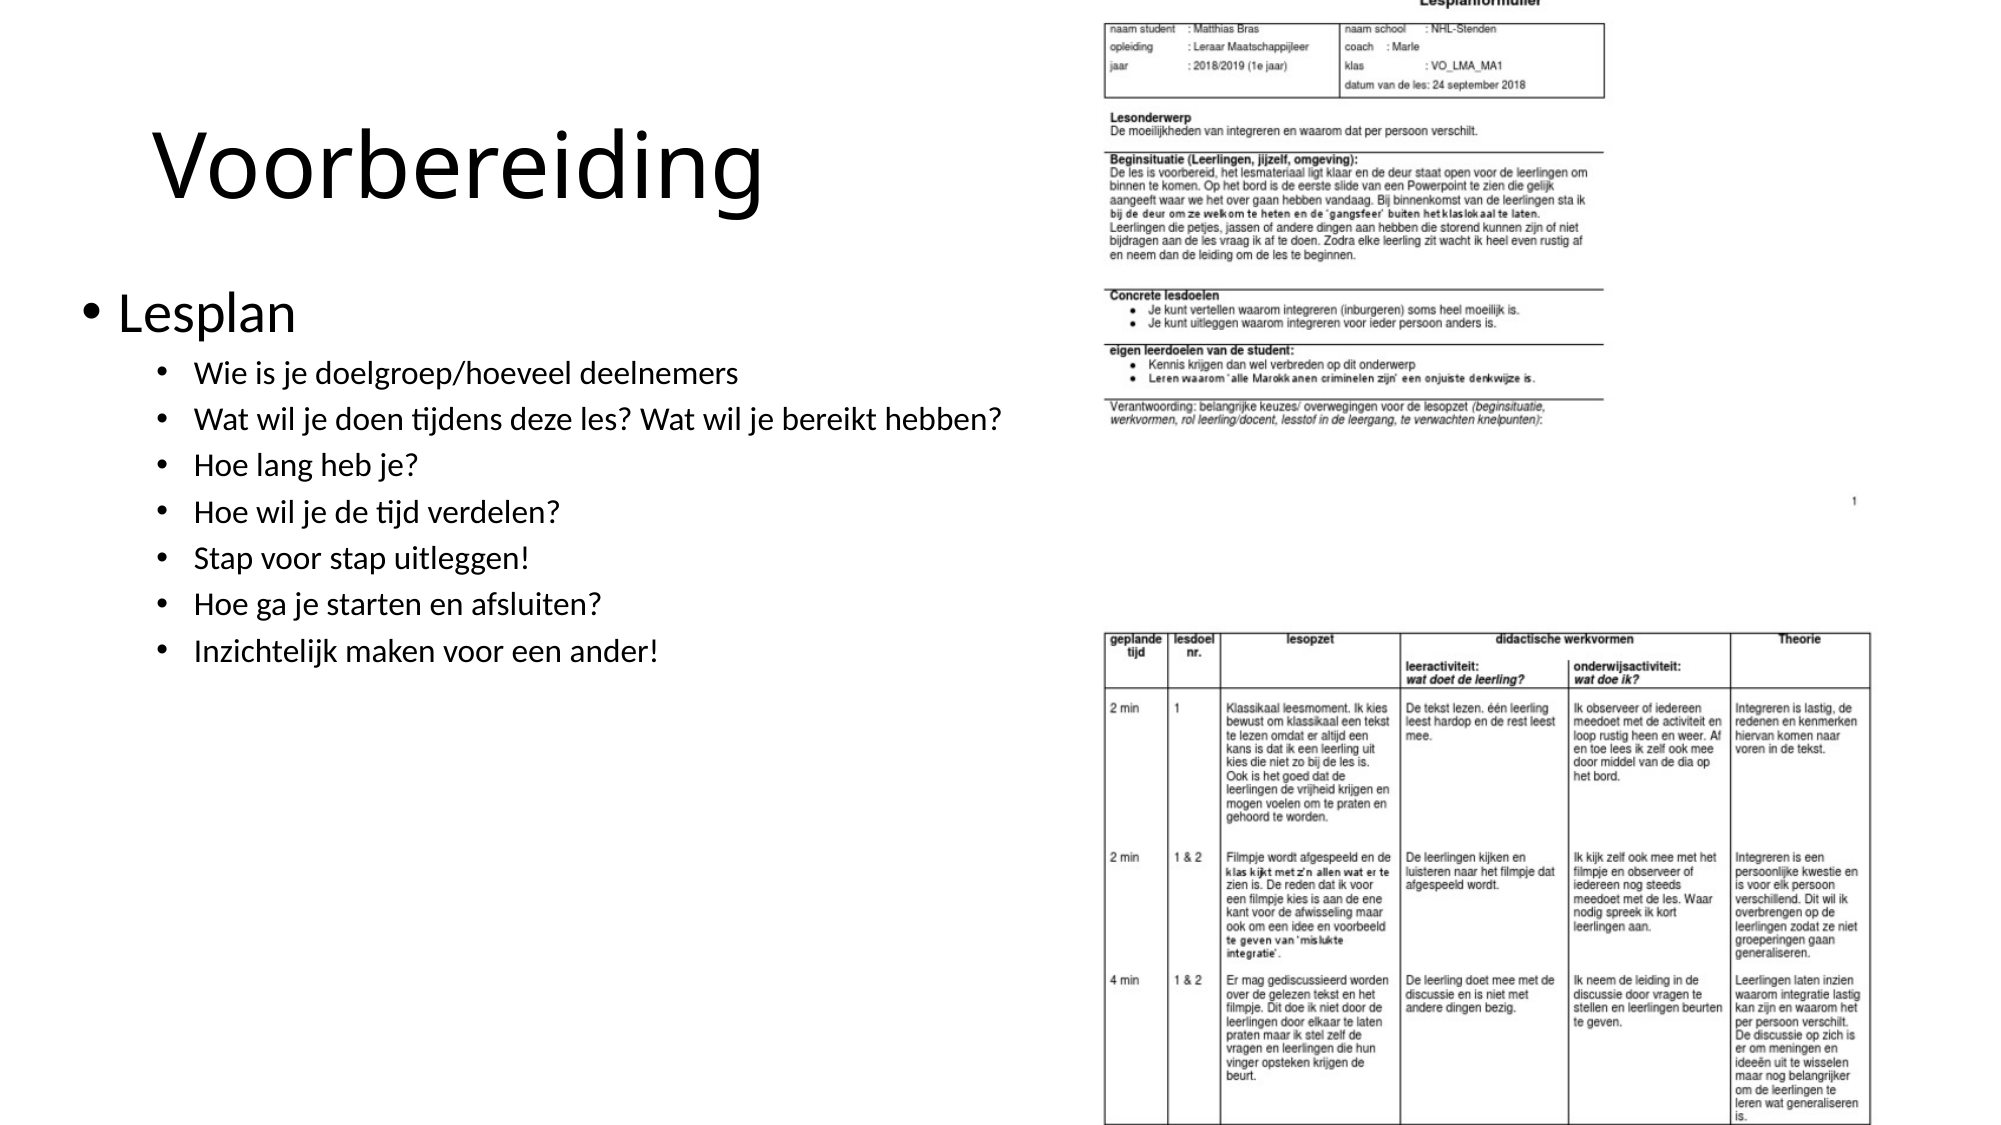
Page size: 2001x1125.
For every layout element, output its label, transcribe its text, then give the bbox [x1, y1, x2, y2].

picture [1028, 0, 1934, 1125]
list Lesplan Wie is je doelgroep/hoeveel deelnemers Wat wil je doen tijdens deze les? Wat wil je bereikt hebben? Hoe lang heb je? Hoe wil je de tijd verdelen? Stap voor stap uitleggen! Hoe ga je starten en afsluiten? Inzichtelijk maken voor een ander! [66, 274, 1028, 989]
title Voorbereiding [137, 59, 1028, 274]
